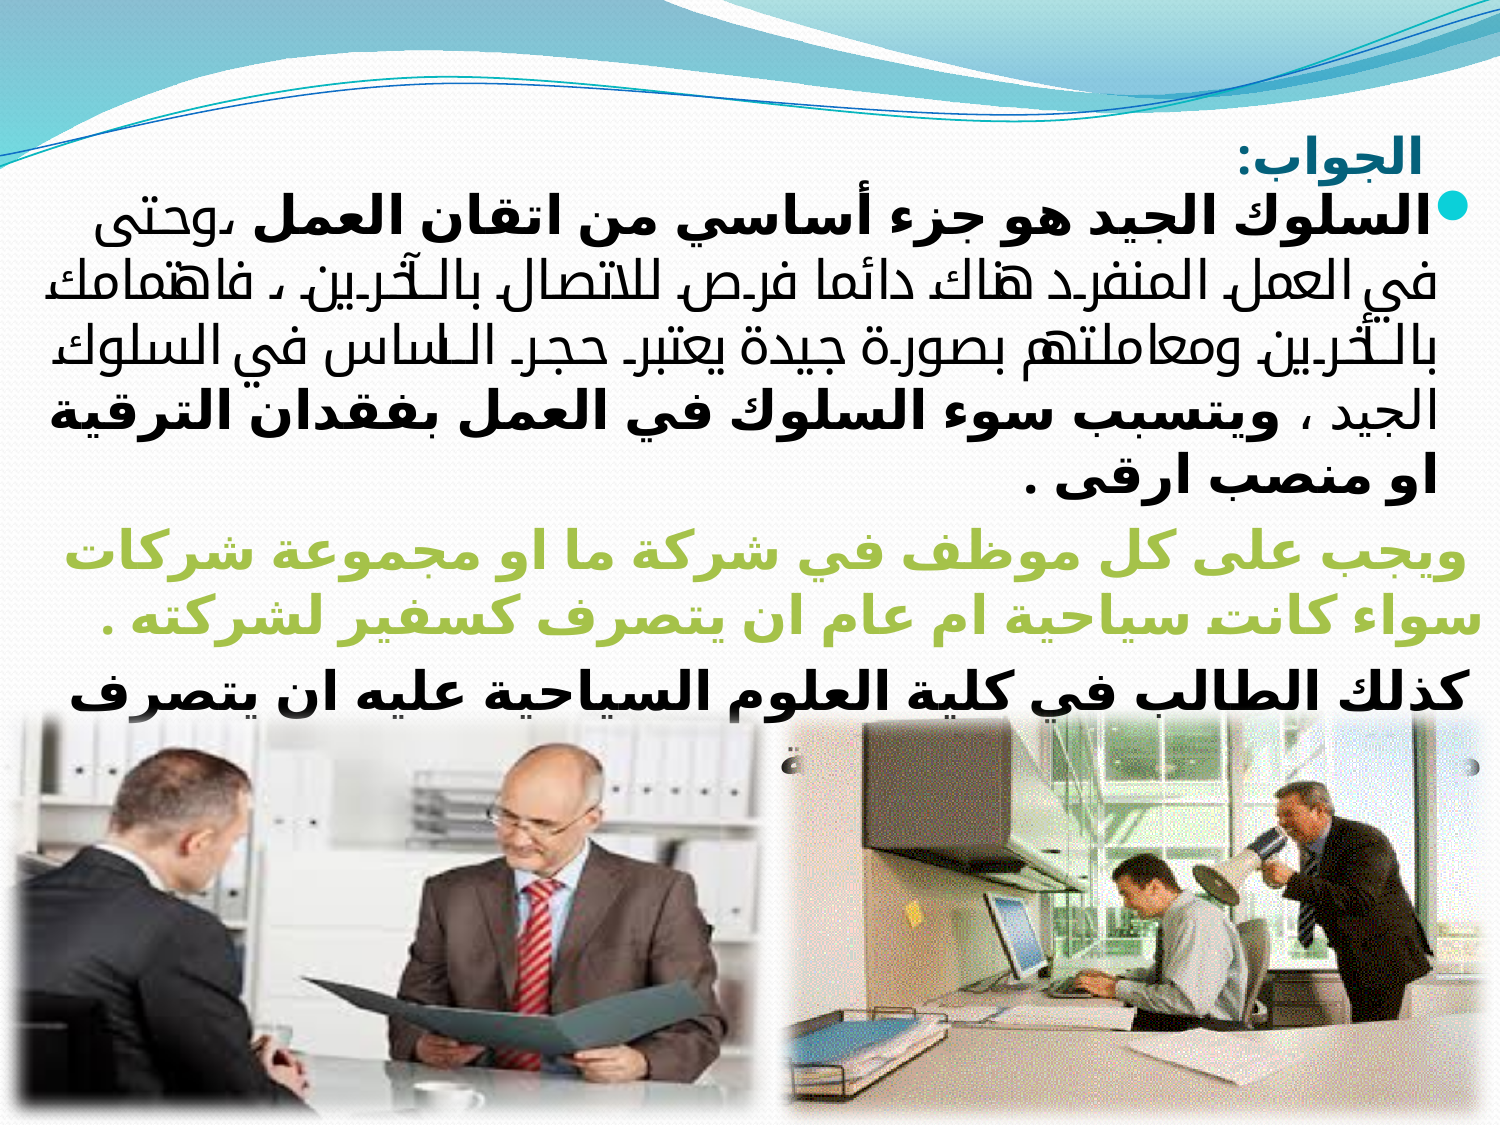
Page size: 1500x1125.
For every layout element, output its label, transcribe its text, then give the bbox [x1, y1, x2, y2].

list السلوك الجيد هو جزء أساسي من اتقان العمل ،وحتى في العمل المنفرد هناك دائما فرص للاتصال بالآخرين ، فاهتمامك بالأخرين ومعاملتهم بصورة جيدة يعتبر حجر الاساس في السلوك الجيد ، ويتسبب سوء السلوك في العمل بفقدان الترقية او منصب ارقى . ويجب على كل موظف في شركة ما او مجموعة شركات سواء كانت سياحية ام عام ان يتصرف كسفير لشركته . كذلك الطالب في كلية العلوم السياحية عليه ان يتصرف مع الاخرين كسفير للسياحة [29, 172, 1500, 710]
picture [0, 703, 1495, 1125]
title الجواب: [75, 115, 1425, 172]
